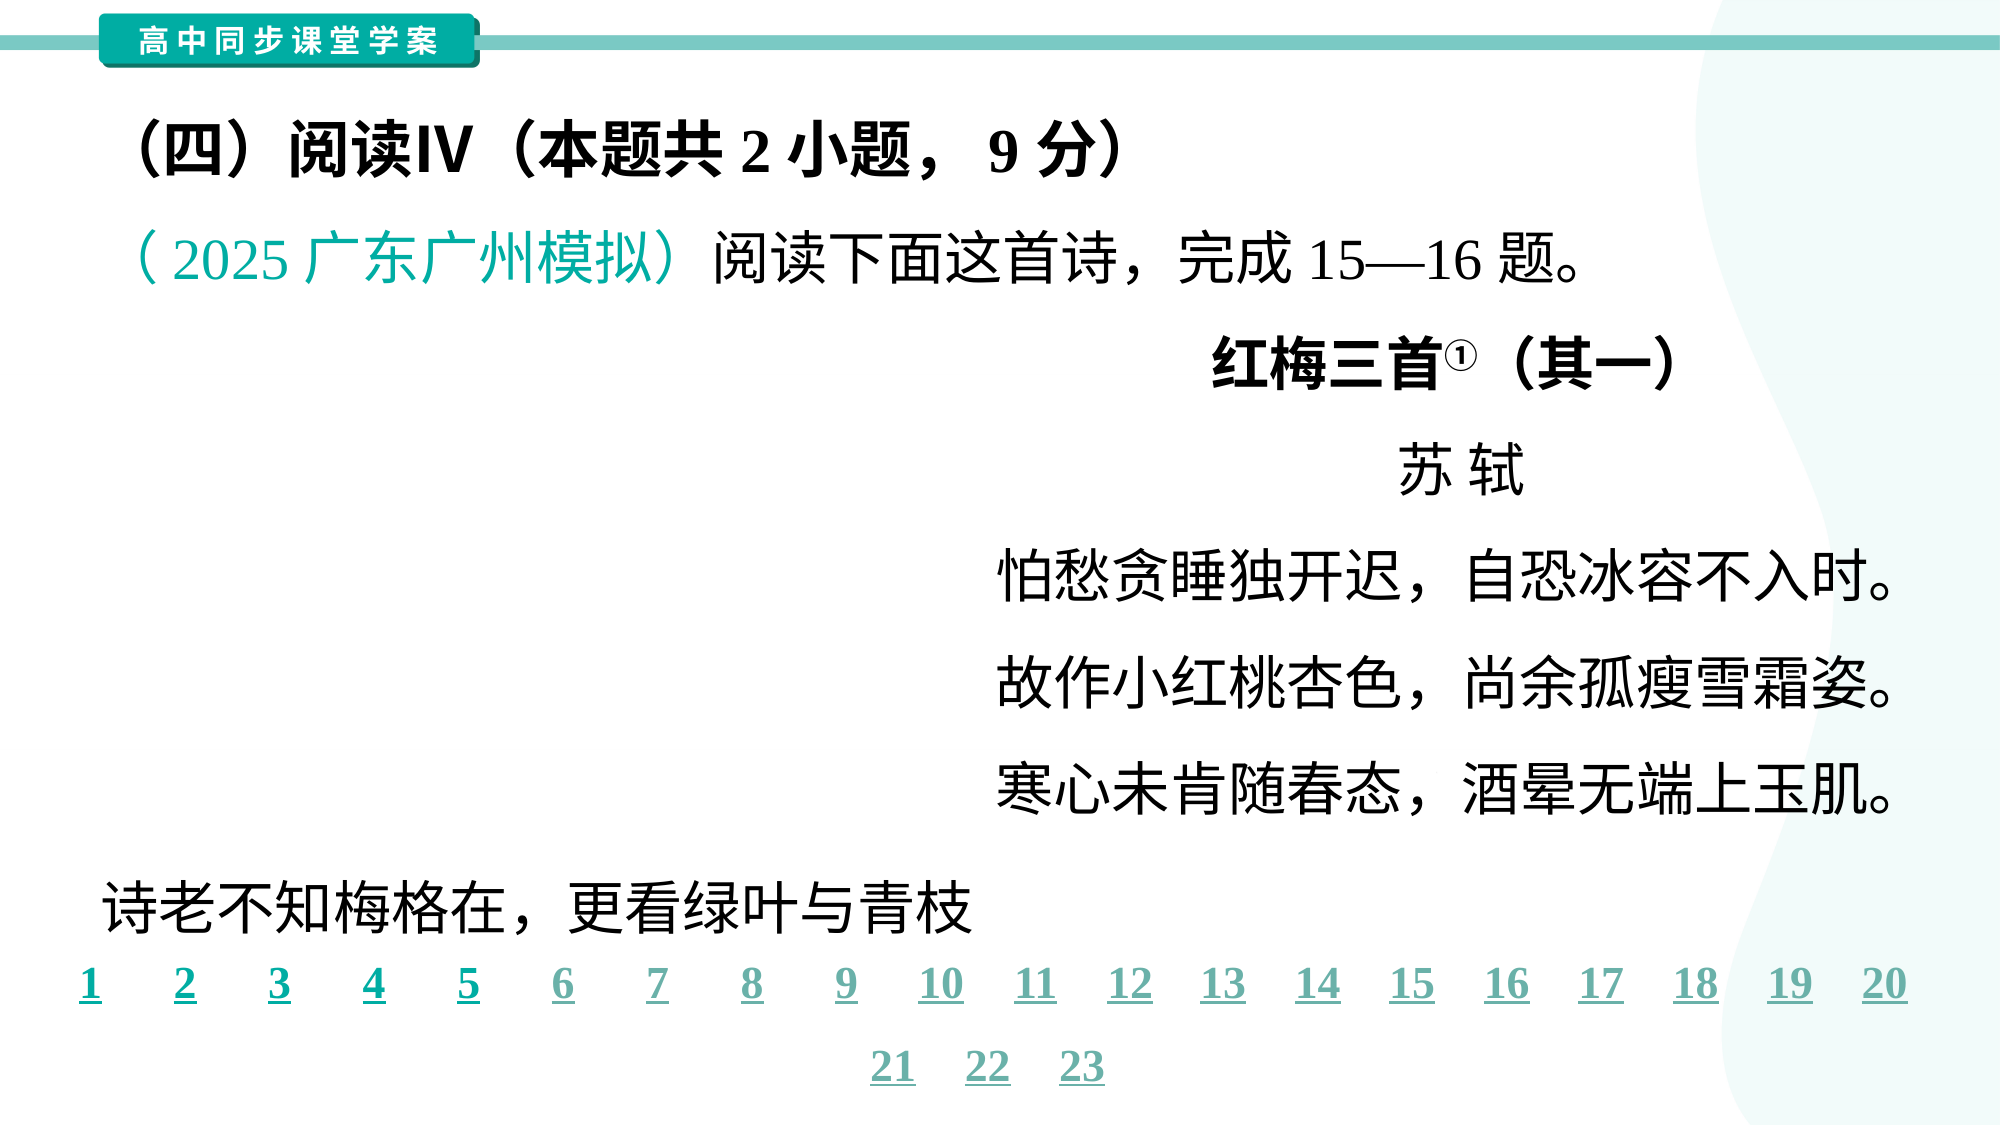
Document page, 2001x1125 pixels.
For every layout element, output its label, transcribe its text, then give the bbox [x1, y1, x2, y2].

text_box （四）阅读Ⅳ（本题共2小题，9分） [100, 76, 1899, 206]
picture [0, 0, 2000, 1125]
